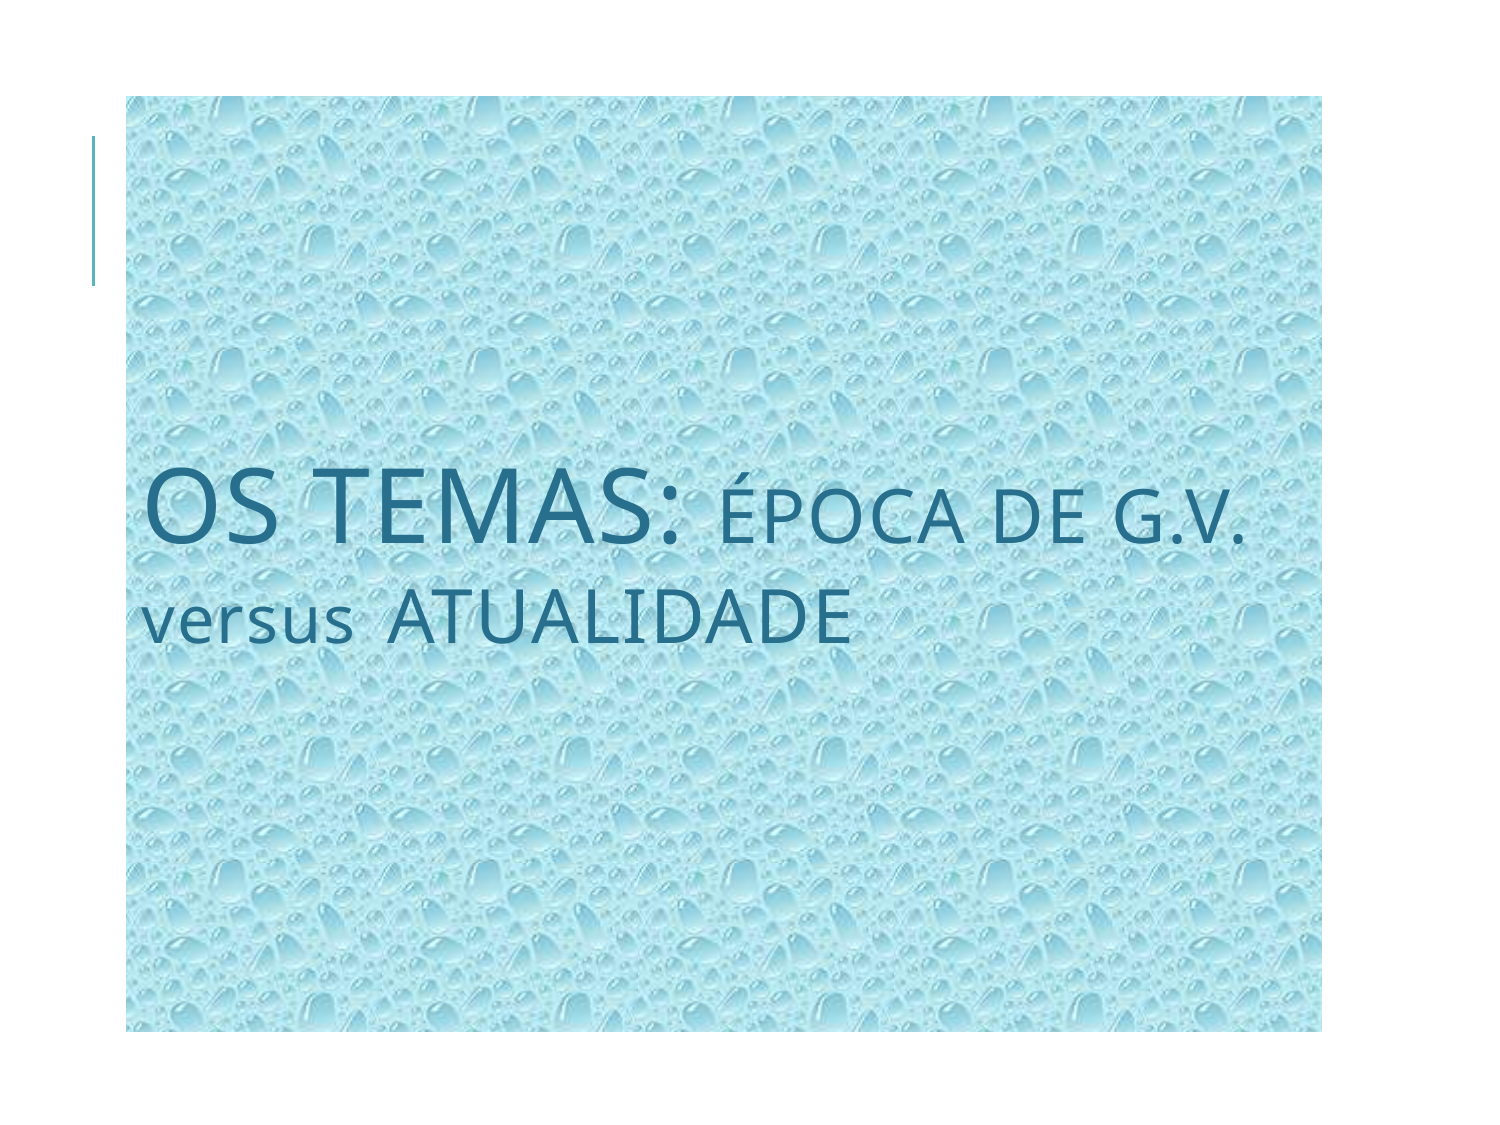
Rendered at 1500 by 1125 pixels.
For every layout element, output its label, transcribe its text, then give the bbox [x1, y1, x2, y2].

title Os temas: época de G.V. versus Atualidade [126, 96, 1322, 1032]
